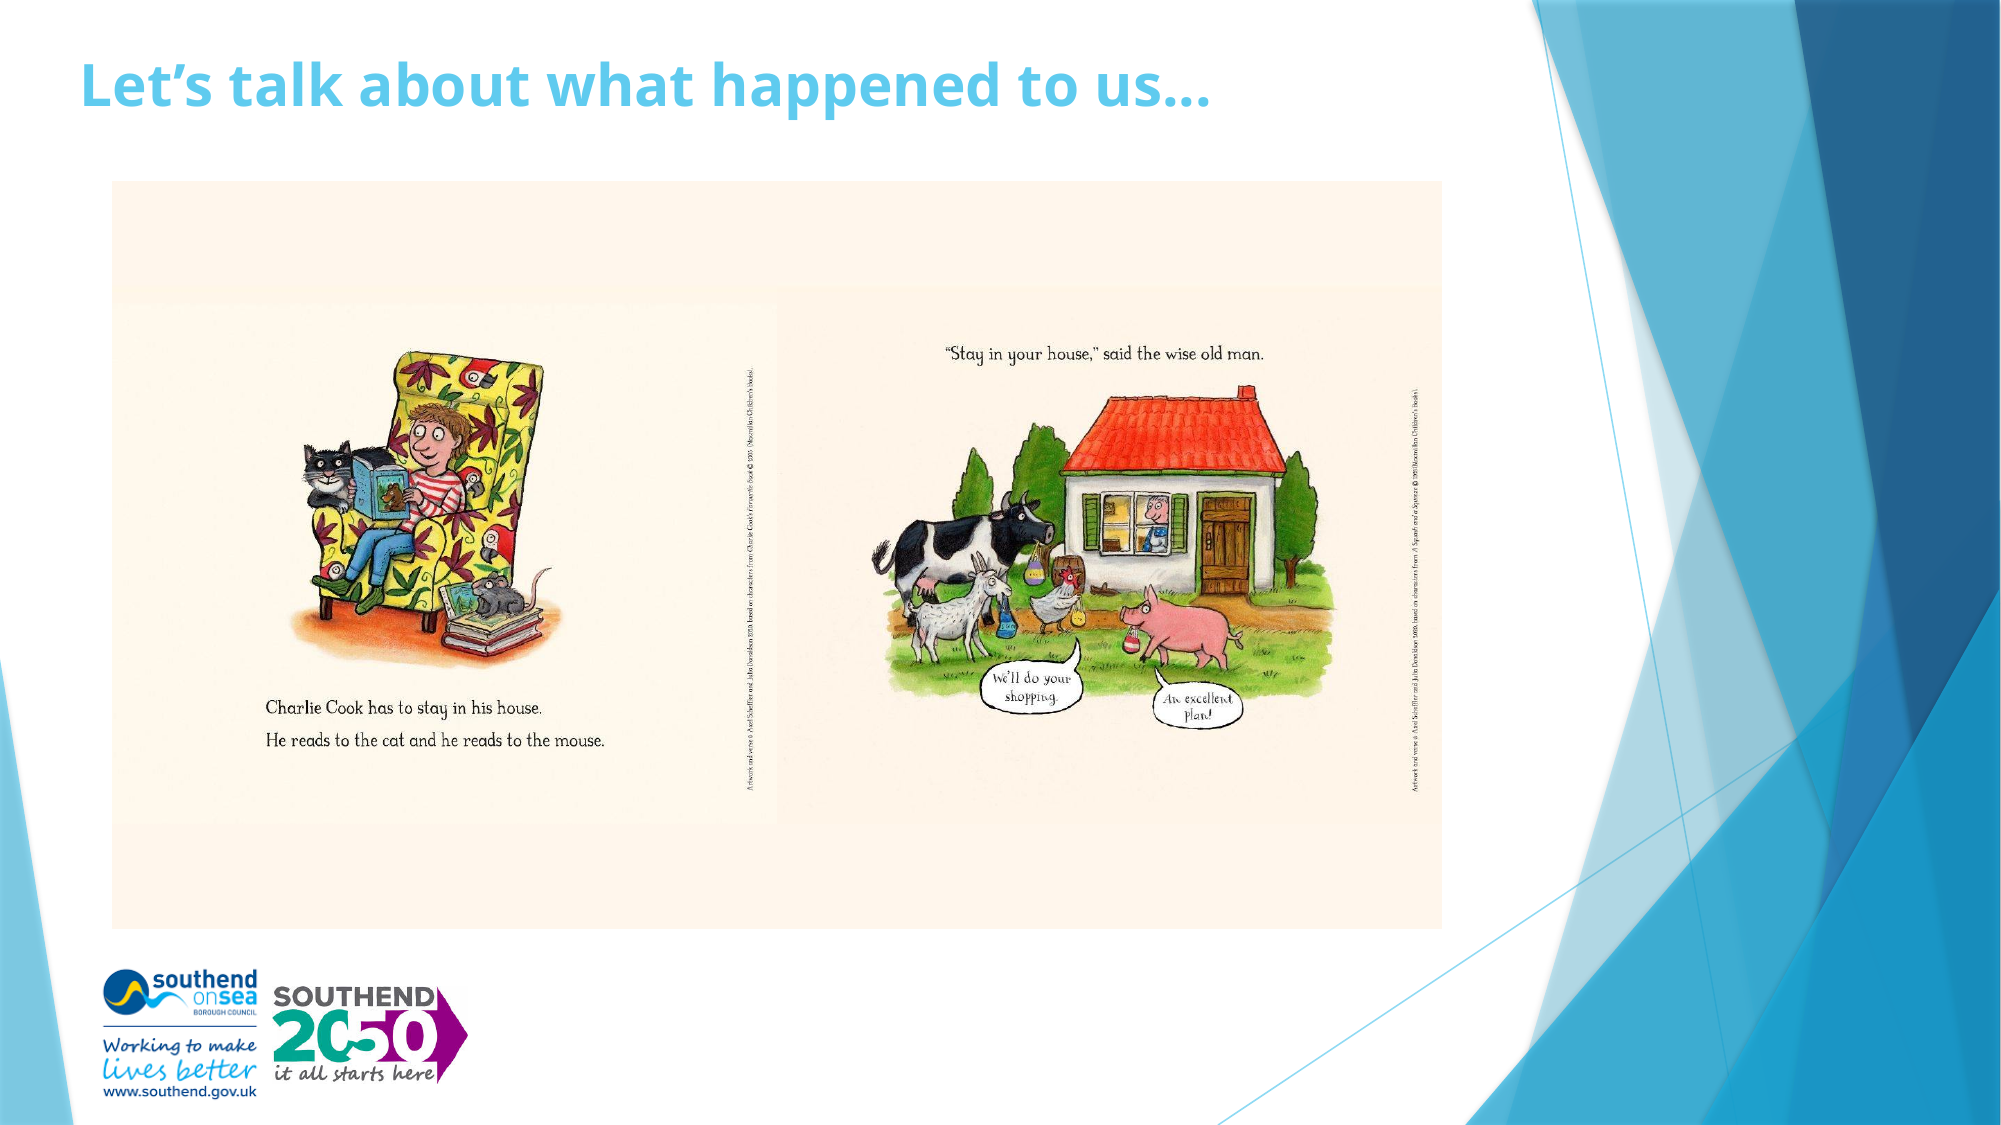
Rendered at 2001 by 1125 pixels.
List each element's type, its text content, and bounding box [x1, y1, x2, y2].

picture [94, 959, 468, 1111]
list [111, 180, 1442, 930]
title Let’s talk about what happened to us... [64, 39, 1476, 167]
